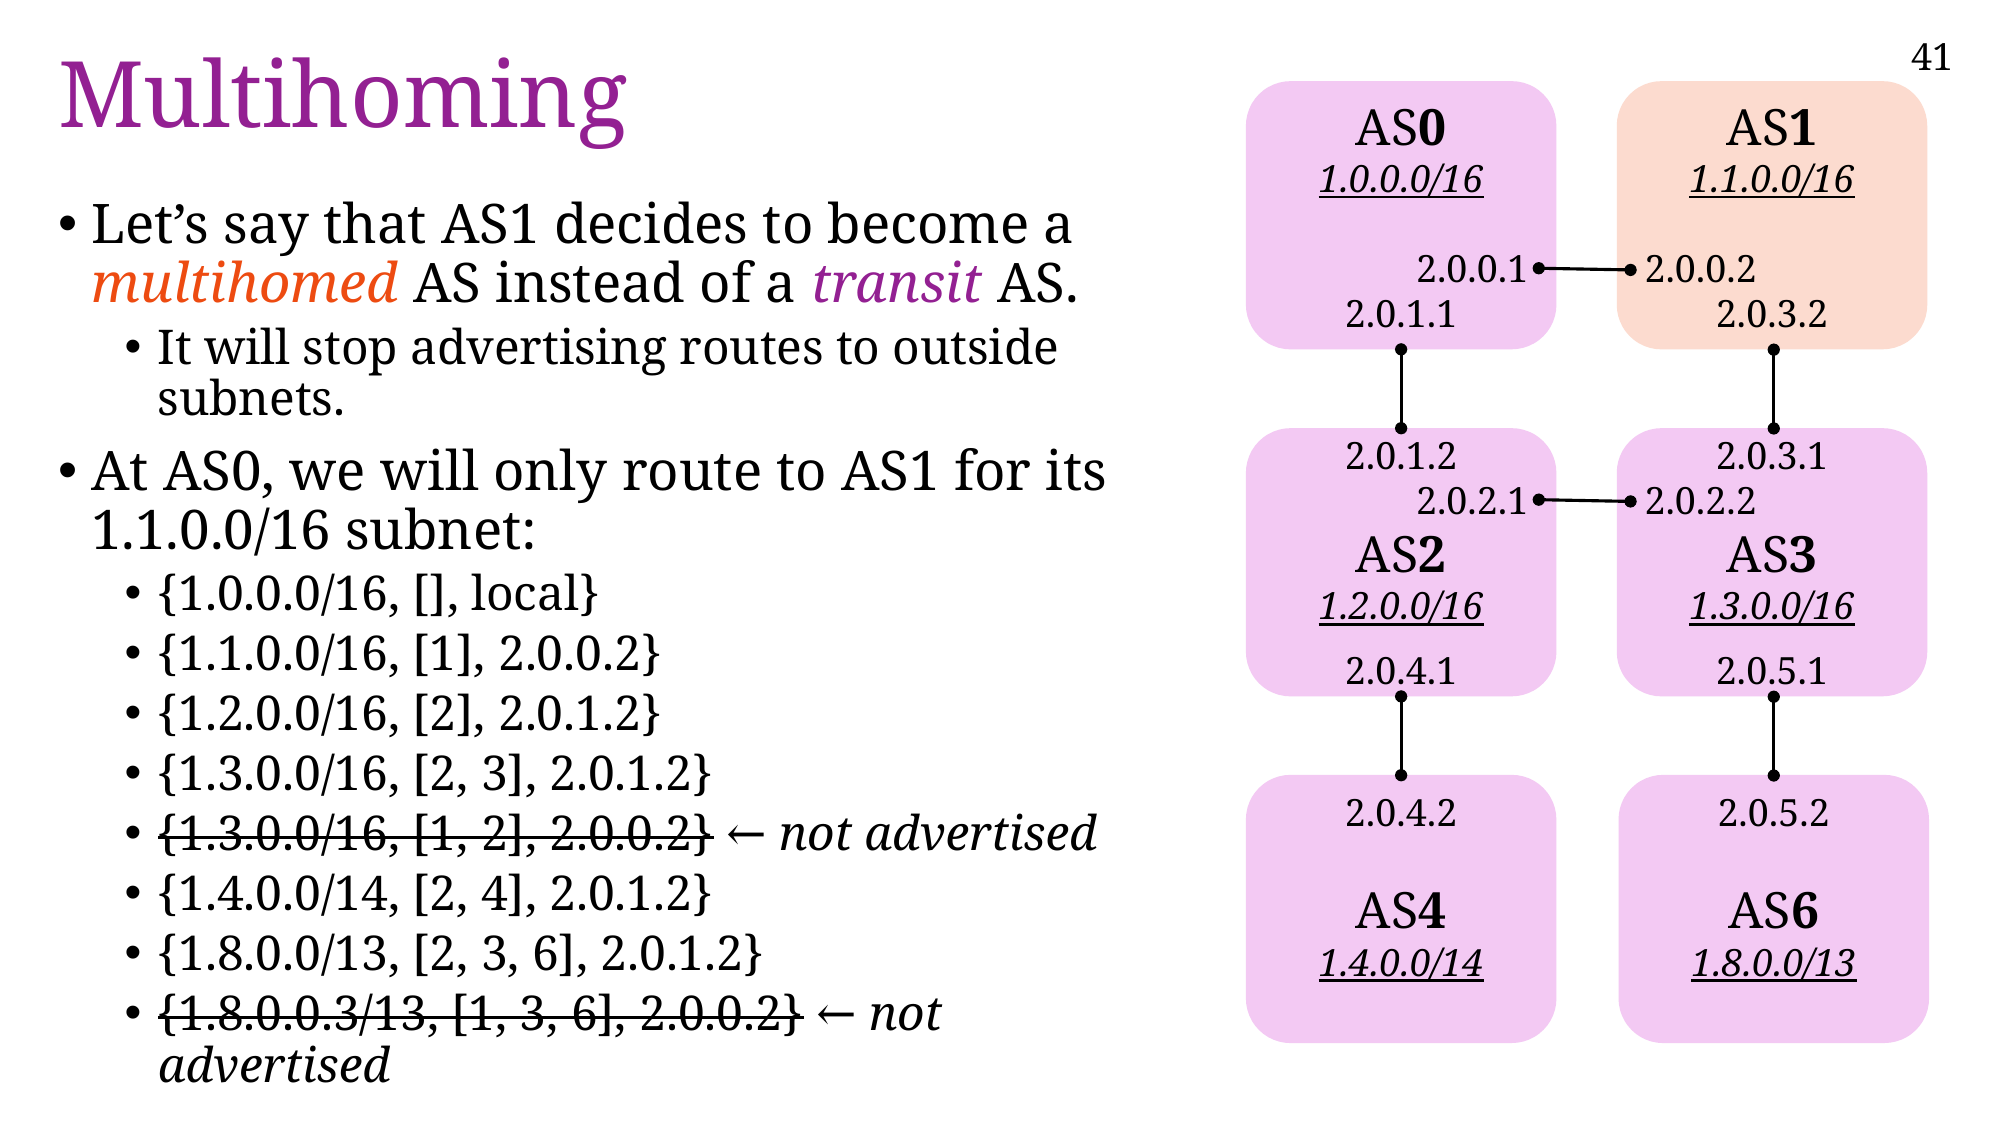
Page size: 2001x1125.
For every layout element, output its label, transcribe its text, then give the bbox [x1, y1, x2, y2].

list Let’s say that AS1 decides to become a multihomed AS instead of a transit AS. It will stop advertising routes to outside subnets. At AS0, we will only route to AS1 for its 1.1.0.0/16 subnet: {1.0.0.0/16, [], local} {1.1.0.0/16, [1], 2.0.0.2} {1.2.0.0/16, [2], 2.0.1.2} {1.3.0.0/16, [2, 3], 2.0.1.2} {1.3.0.0/16, [1, 2], 2.0.0.2} ← not advertised {1.4.0.0/14, [2, 4], 2.0.1.2} {1.8.0.0/13, [2, 3, 6], 2.0.1.2} {1.8.0.0.3/13, [1, 3, 6], 2.0.0.2} ← not advertised [43, 188, 1202, 1107]
title Multihoming [43, 25, 1186, 171]
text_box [1245, 81, 1930, 1044]
